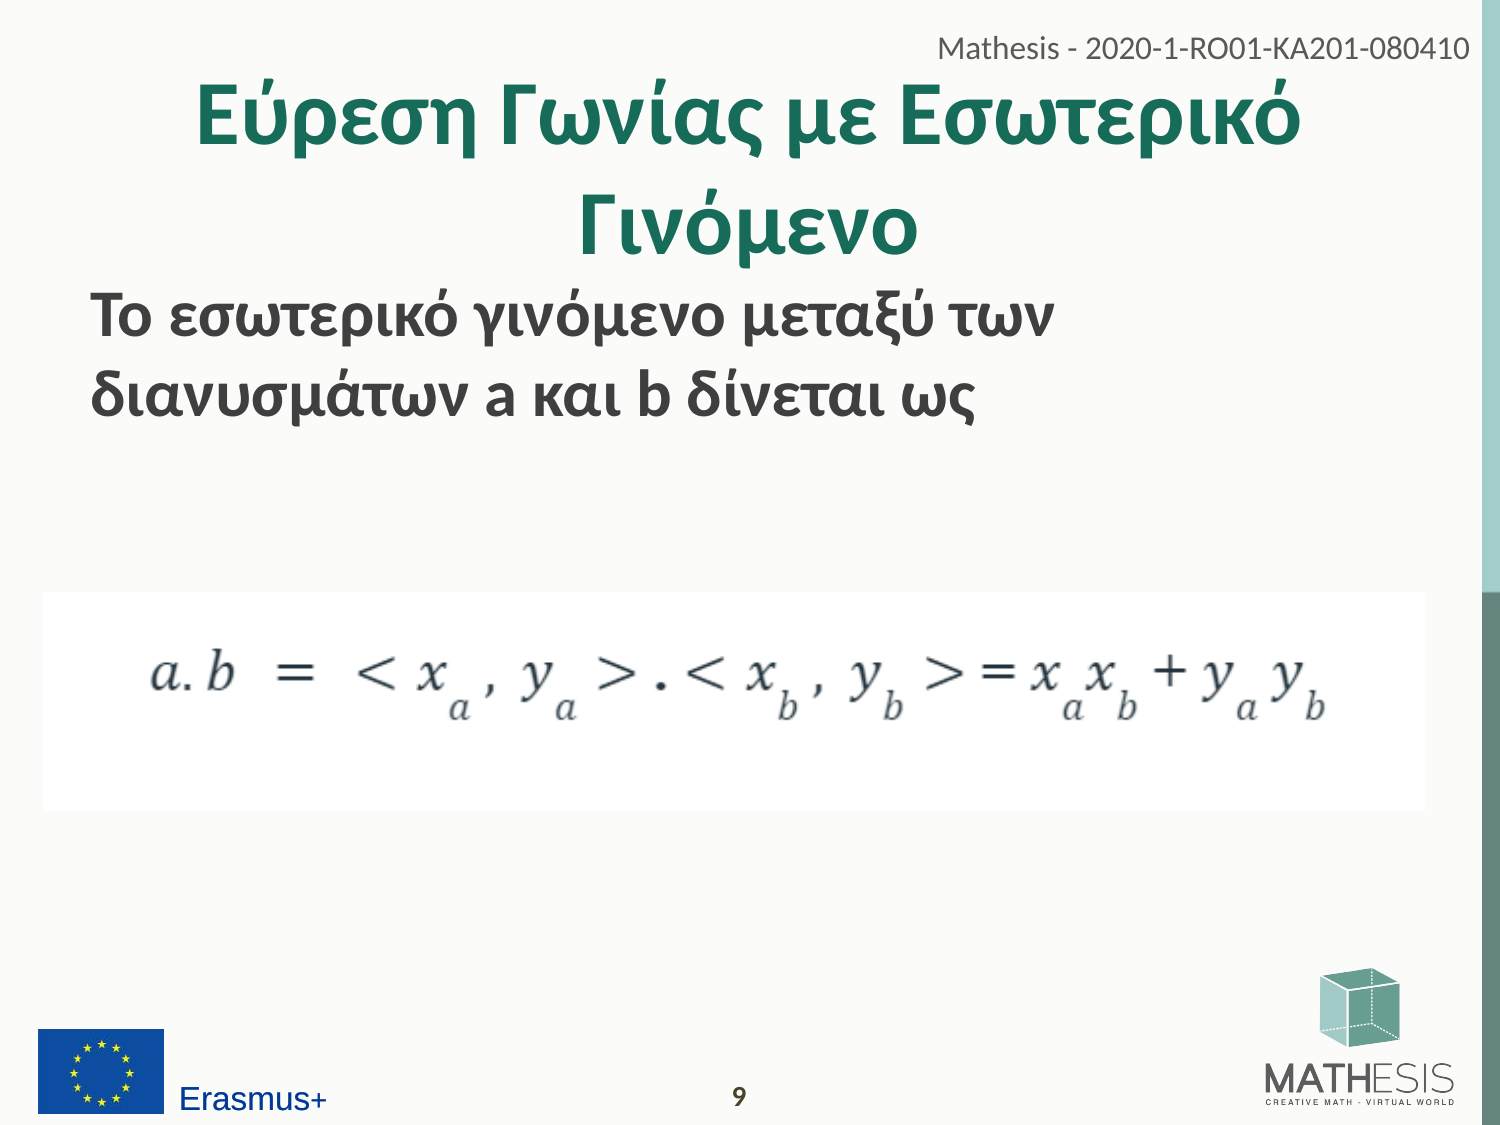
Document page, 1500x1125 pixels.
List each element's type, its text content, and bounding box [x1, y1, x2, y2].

picture [38, 1029, 164, 1114]
list Το εσωτερικό γινόμενο μεταξύ των διανυσμάτων a και b δίνεται ως [75, 818, 1425, 1005]
picture [42, 591, 1426, 811]
title Εύρεση Γωνίας με Εσωτερικό Γινόμενο [75, 45, 1425, 233]
list Το εσωτερικό γινόμενο μεταξύ των διανυσμάτων a και b δίνεται ως [75, 262, 1425, 591]
